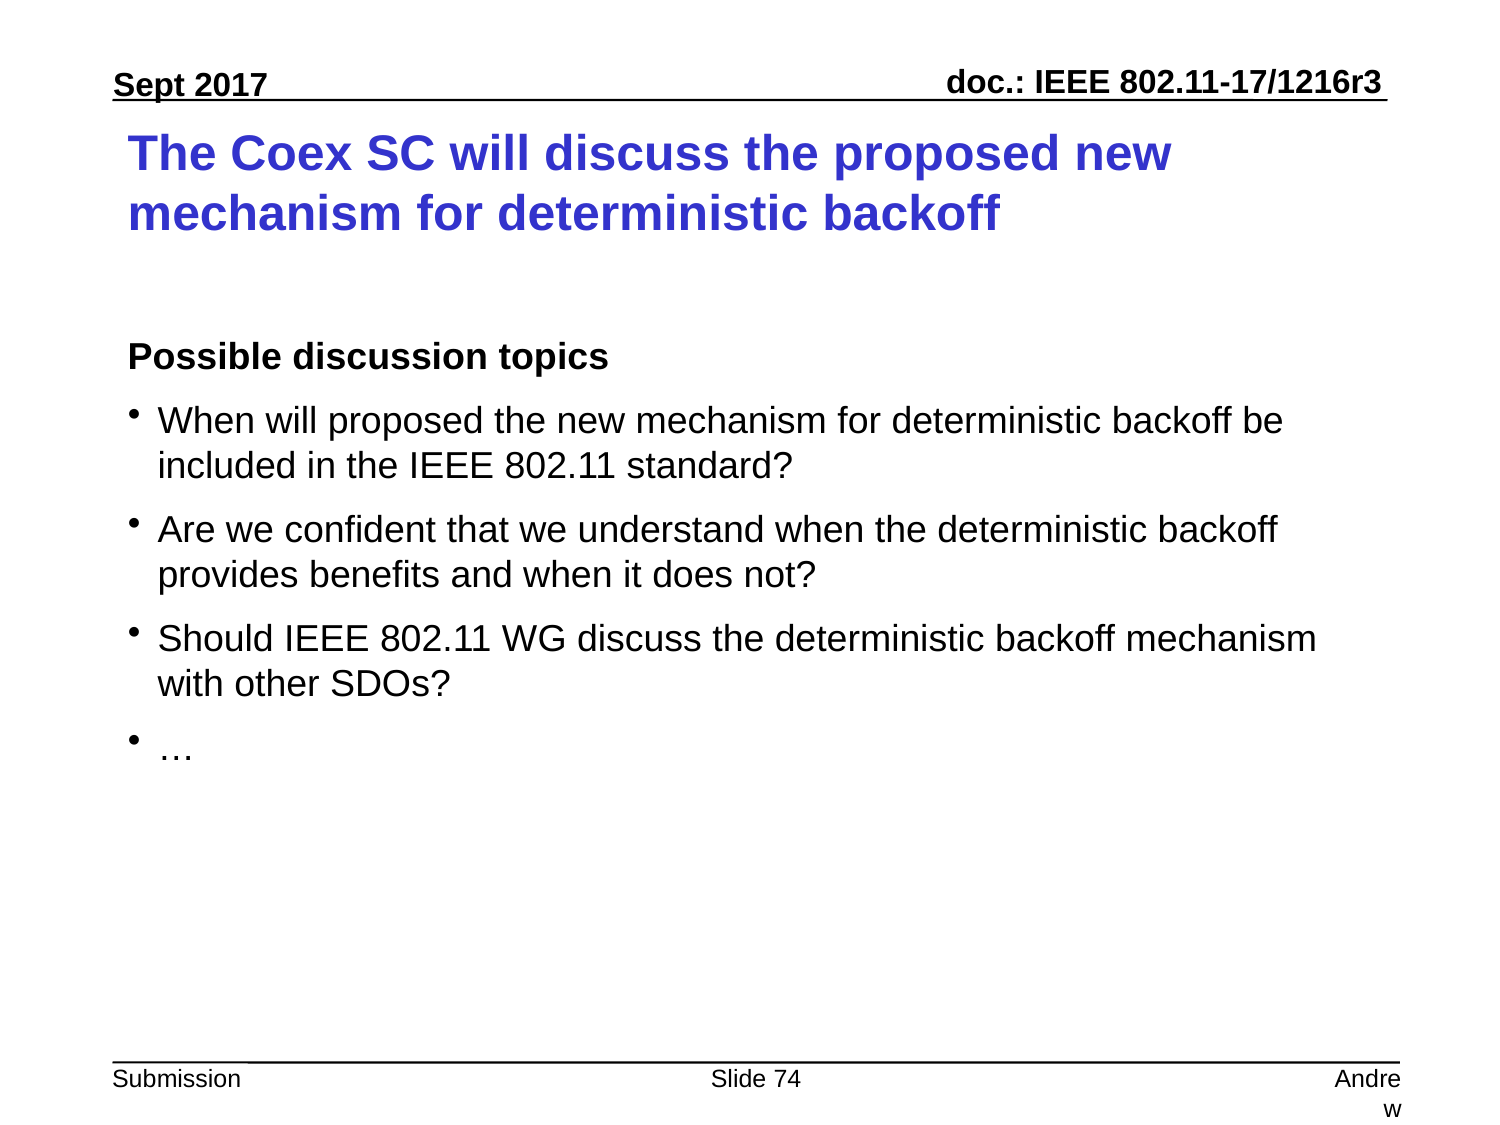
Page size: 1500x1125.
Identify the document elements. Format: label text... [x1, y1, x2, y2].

slide_number Slide 74 [709, 1061, 803, 1093]
footer Andrew Myles, Cisco [1320, 1061, 1402, 1093]
list Possible discussion topics When will proposed the new mechanism for deterministic backoff be included in the IEEE 802.11 standard? Are we confident that we understand when the deterministic backoff provides benefits and when it does not? Should IEEE 802.11 WG discuss the deterministic backoff mechanism with other SDOs? … [112, 324, 1388, 1000]
title The Coex SC will discuss the proposed new mechanism for deterministic backoff [112, 112, 1388, 288]
